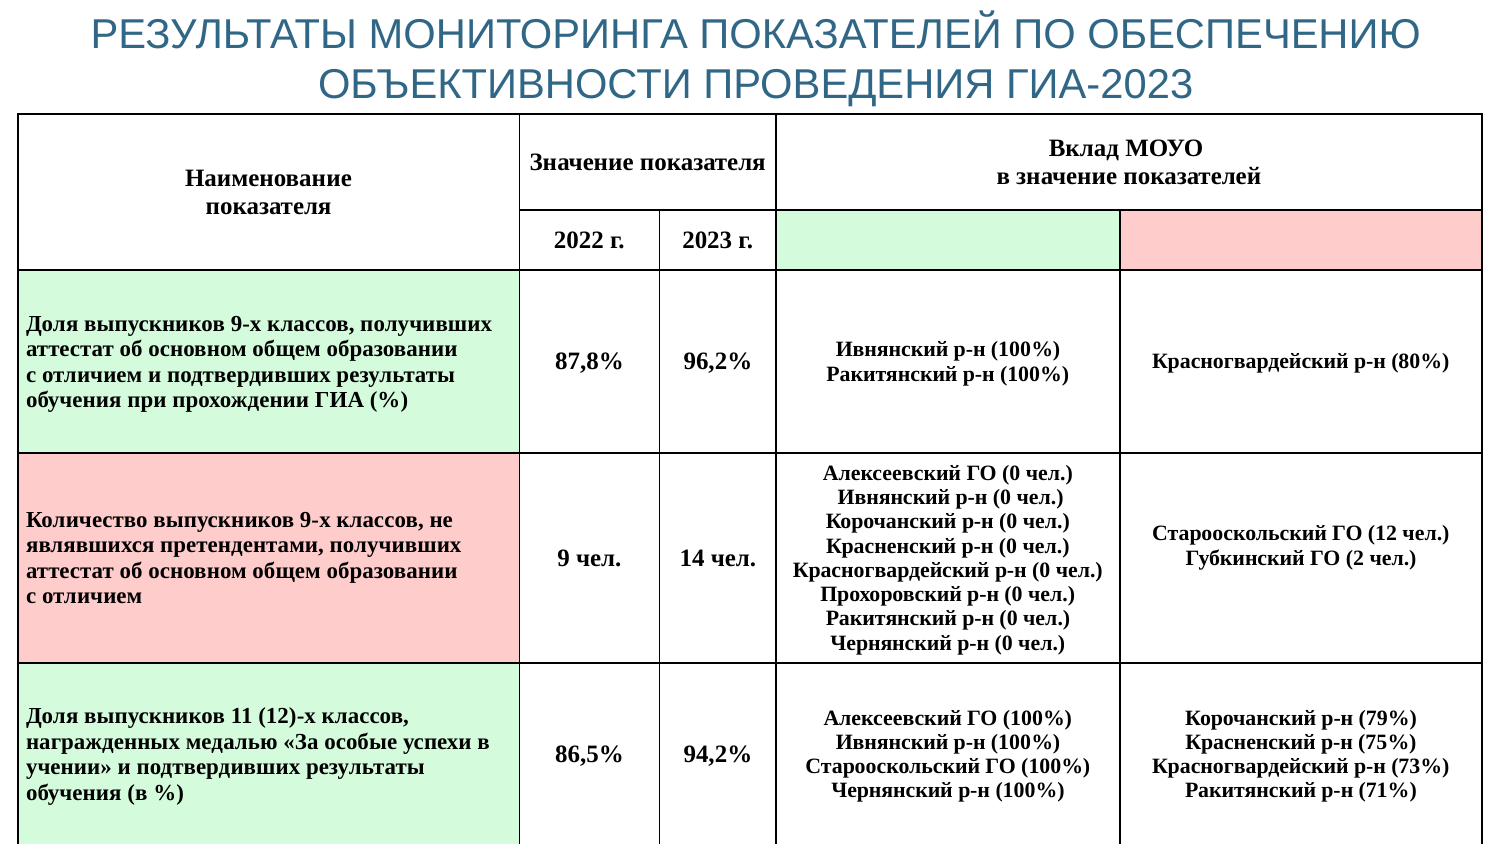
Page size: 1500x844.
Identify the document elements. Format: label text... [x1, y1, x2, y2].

table_cell 2023 г. [660, 211, 775, 269]
table_cell Алексеевский ГО (100%) Ивнянский р-н (100%) Старооскольский ГО (100%) Чернянский р-н (100%) [777, 664, 1119, 844]
table_cell Доля выпускников 9-х классов, получивших аттестат об основном общем образовании с отличием и подтвердивших результаты обучения при прохождении ГИА (%) [19, 271, 519, 452]
table_cell Красногвардейский р-н (80%) [1121, 271, 1481, 452]
table_cell Корочанский р-н (79%) Красненский р-н (75%) Красногвардейский р-н (73%) Ракитянский р-н (71%) [1121, 664, 1481, 844]
table_cell [1121, 211, 1481, 269]
table_cell Алексеевский ГО (0 чел.) Ивнянский р-н (0 чел.) Корочанский р-н (0 чел.) Красненский р-н (0 чел.) Красногвардейский р-н (0 чел.) Прохоровский р-н (0 чел.) Ракитянский р-н (0 чел.) Чернянский р-н (0 чел.) [777, 454, 1119, 662]
table_cell 86,5% [520, 664, 659, 844]
table_cell [777, 211, 1119, 269]
table_header Значение показателя [520, 115, 775, 209]
table_cell Старооскольский ГО (12 чел.) Губкинский ГО (2 чел.) [1121, 454, 1481, 662]
table_cell 87,8% [520, 271, 659, 452]
table_cell 96,2% [660, 271, 775, 452]
table_cell 94,2% [660, 664, 775, 844]
table_header Наименование показателя [19, 115, 519, 269]
table_cell 14 чел. [660, 454, 775, 662]
table_cell 9 чел. [520, 454, 659, 662]
table_cell Ивнянский р-н (100%) Ракитянский р-н (100%) [777, 271, 1119, 452]
table_header Вклад МОУО в значение показателей [777, 115, 1481, 209]
table_cell Количество выпускников 9-х классов, не являвшихся претендентами, получивших аттестат об основном общем образовании с отличием [19, 454, 519, 662]
table_cell 2022 г. [520, 211, 659, 269]
text_box РЕЗУЛЬТАТЫ МОНИТОРИНГА ПОКАЗАТЕЛЕЙ ПО ОБЕСПЕЧЕНИЮ ОБЪЕКТИВНОСТИ ПРОВЕДЕНИЯ ГИА-2023 [29, 0, 1483, 113]
table_cell Доля выпускников 11 (12)-х классов, награжденных медалью «За особые успехи в учении» и подтвердивших результаты обучения (в %) [19, 664, 519, 844]
